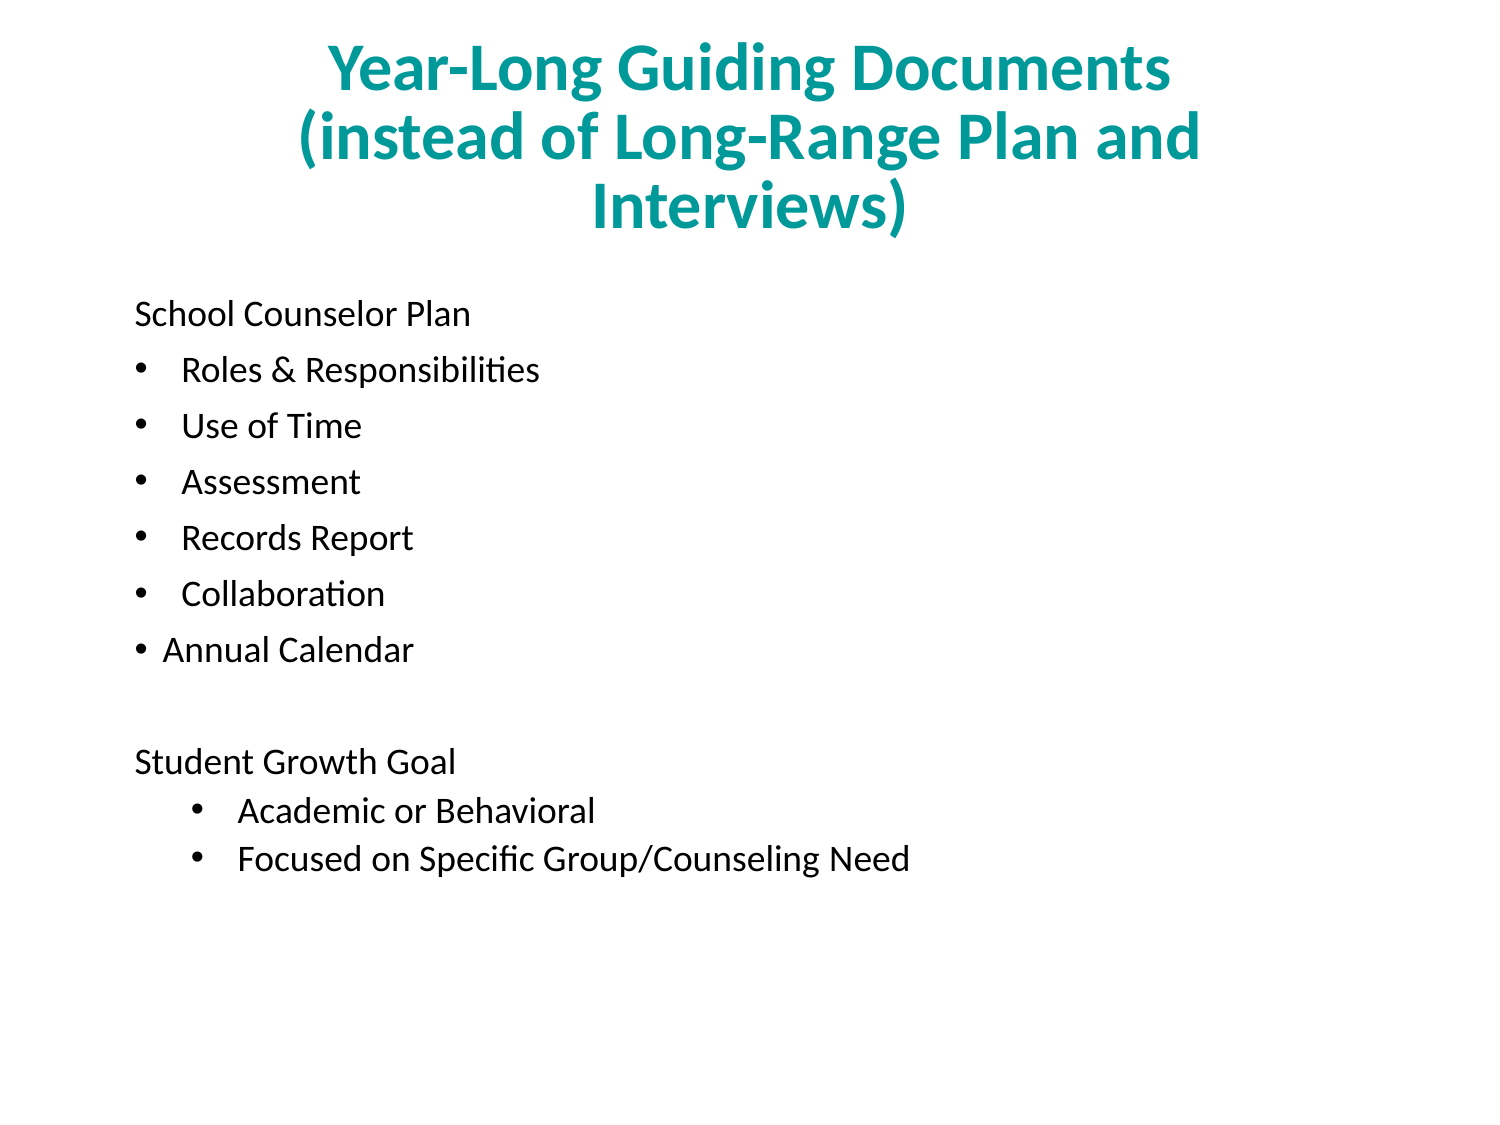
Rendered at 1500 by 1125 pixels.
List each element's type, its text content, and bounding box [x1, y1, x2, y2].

title Year-Long Guiding Documents (instead of Long-Range Plan and Interviews) [134, 32, 1366, 243]
list School Counselor Plan Roles & Responsibilities Use of Time Assessment Records Report Collaboration Annual Calendar Student Growth Goal Academic or Behavioral Focused on Specific Group/Counseling Need [134, 293, 1366, 995]
